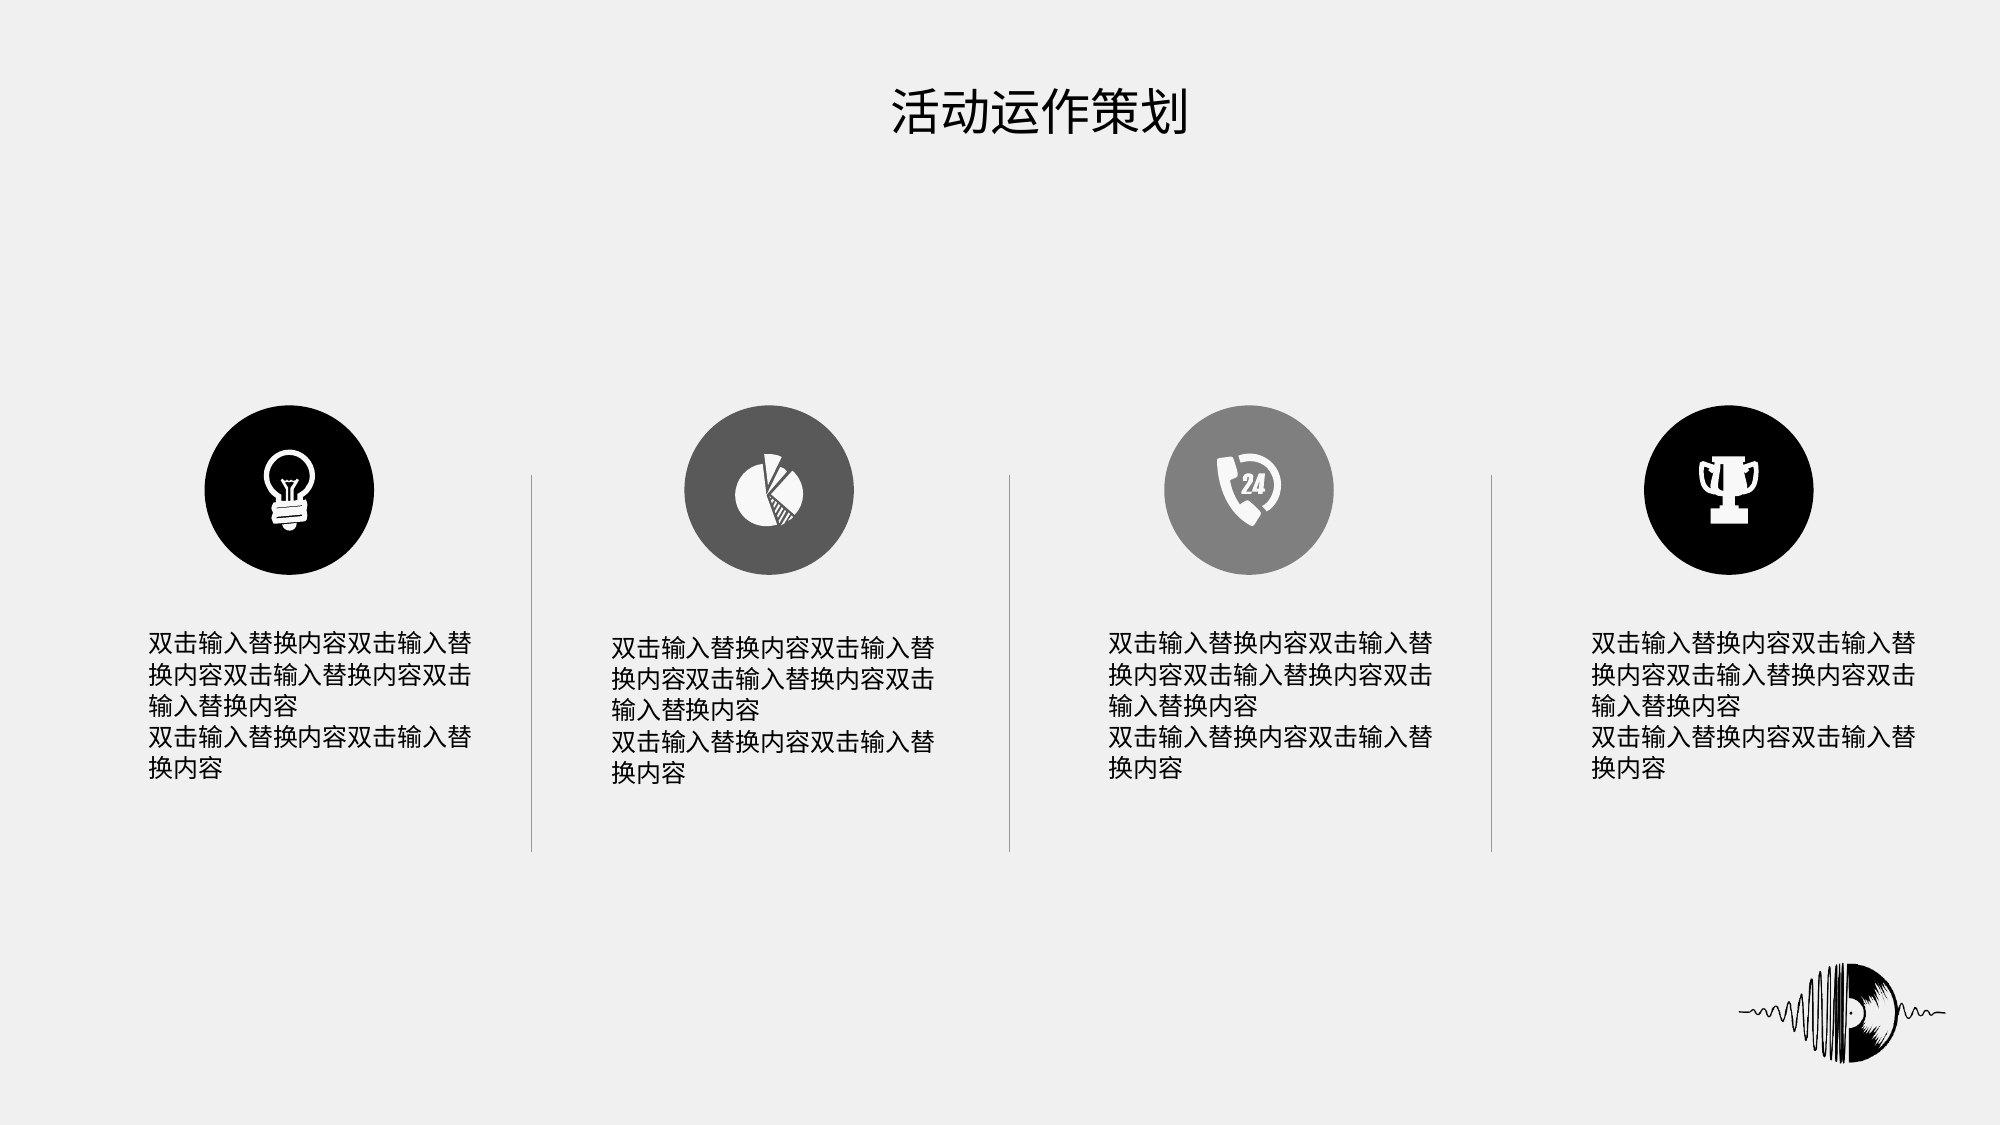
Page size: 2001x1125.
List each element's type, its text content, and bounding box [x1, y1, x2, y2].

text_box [1644, 405, 1814, 575]
picture [1722, 859, 1963, 1125]
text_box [684, 405, 854, 575]
text_box 双击输入替换内容双击输入替换内容双击输入替换内容双击输入替换内容 双击输入替换内容双击输入替换内容 [1094, 619, 1459, 791]
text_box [1164, 405, 1334, 575]
text_box 双击输入替换内容双击输入替换内容双击输入替换内容双击输入替换内容 双击输入替换内容双击输入替换内容 [1576, 619, 1941, 791]
text_box 双击输入替换内容双击输入替换内容双击输入替换内容双击输入替换内容 双击输入替换内容双击输入替换内容 [596, 623, 961, 795]
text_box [204, 405, 375, 575]
text_box 双击输入替换内容双击输入替换内容双击输入替换内容双击输入替换内容 双击输入替换内容双击输入替换内容 [133, 619, 498, 791]
text_box 活动运作策划 [875, 72, 1217, 148]
